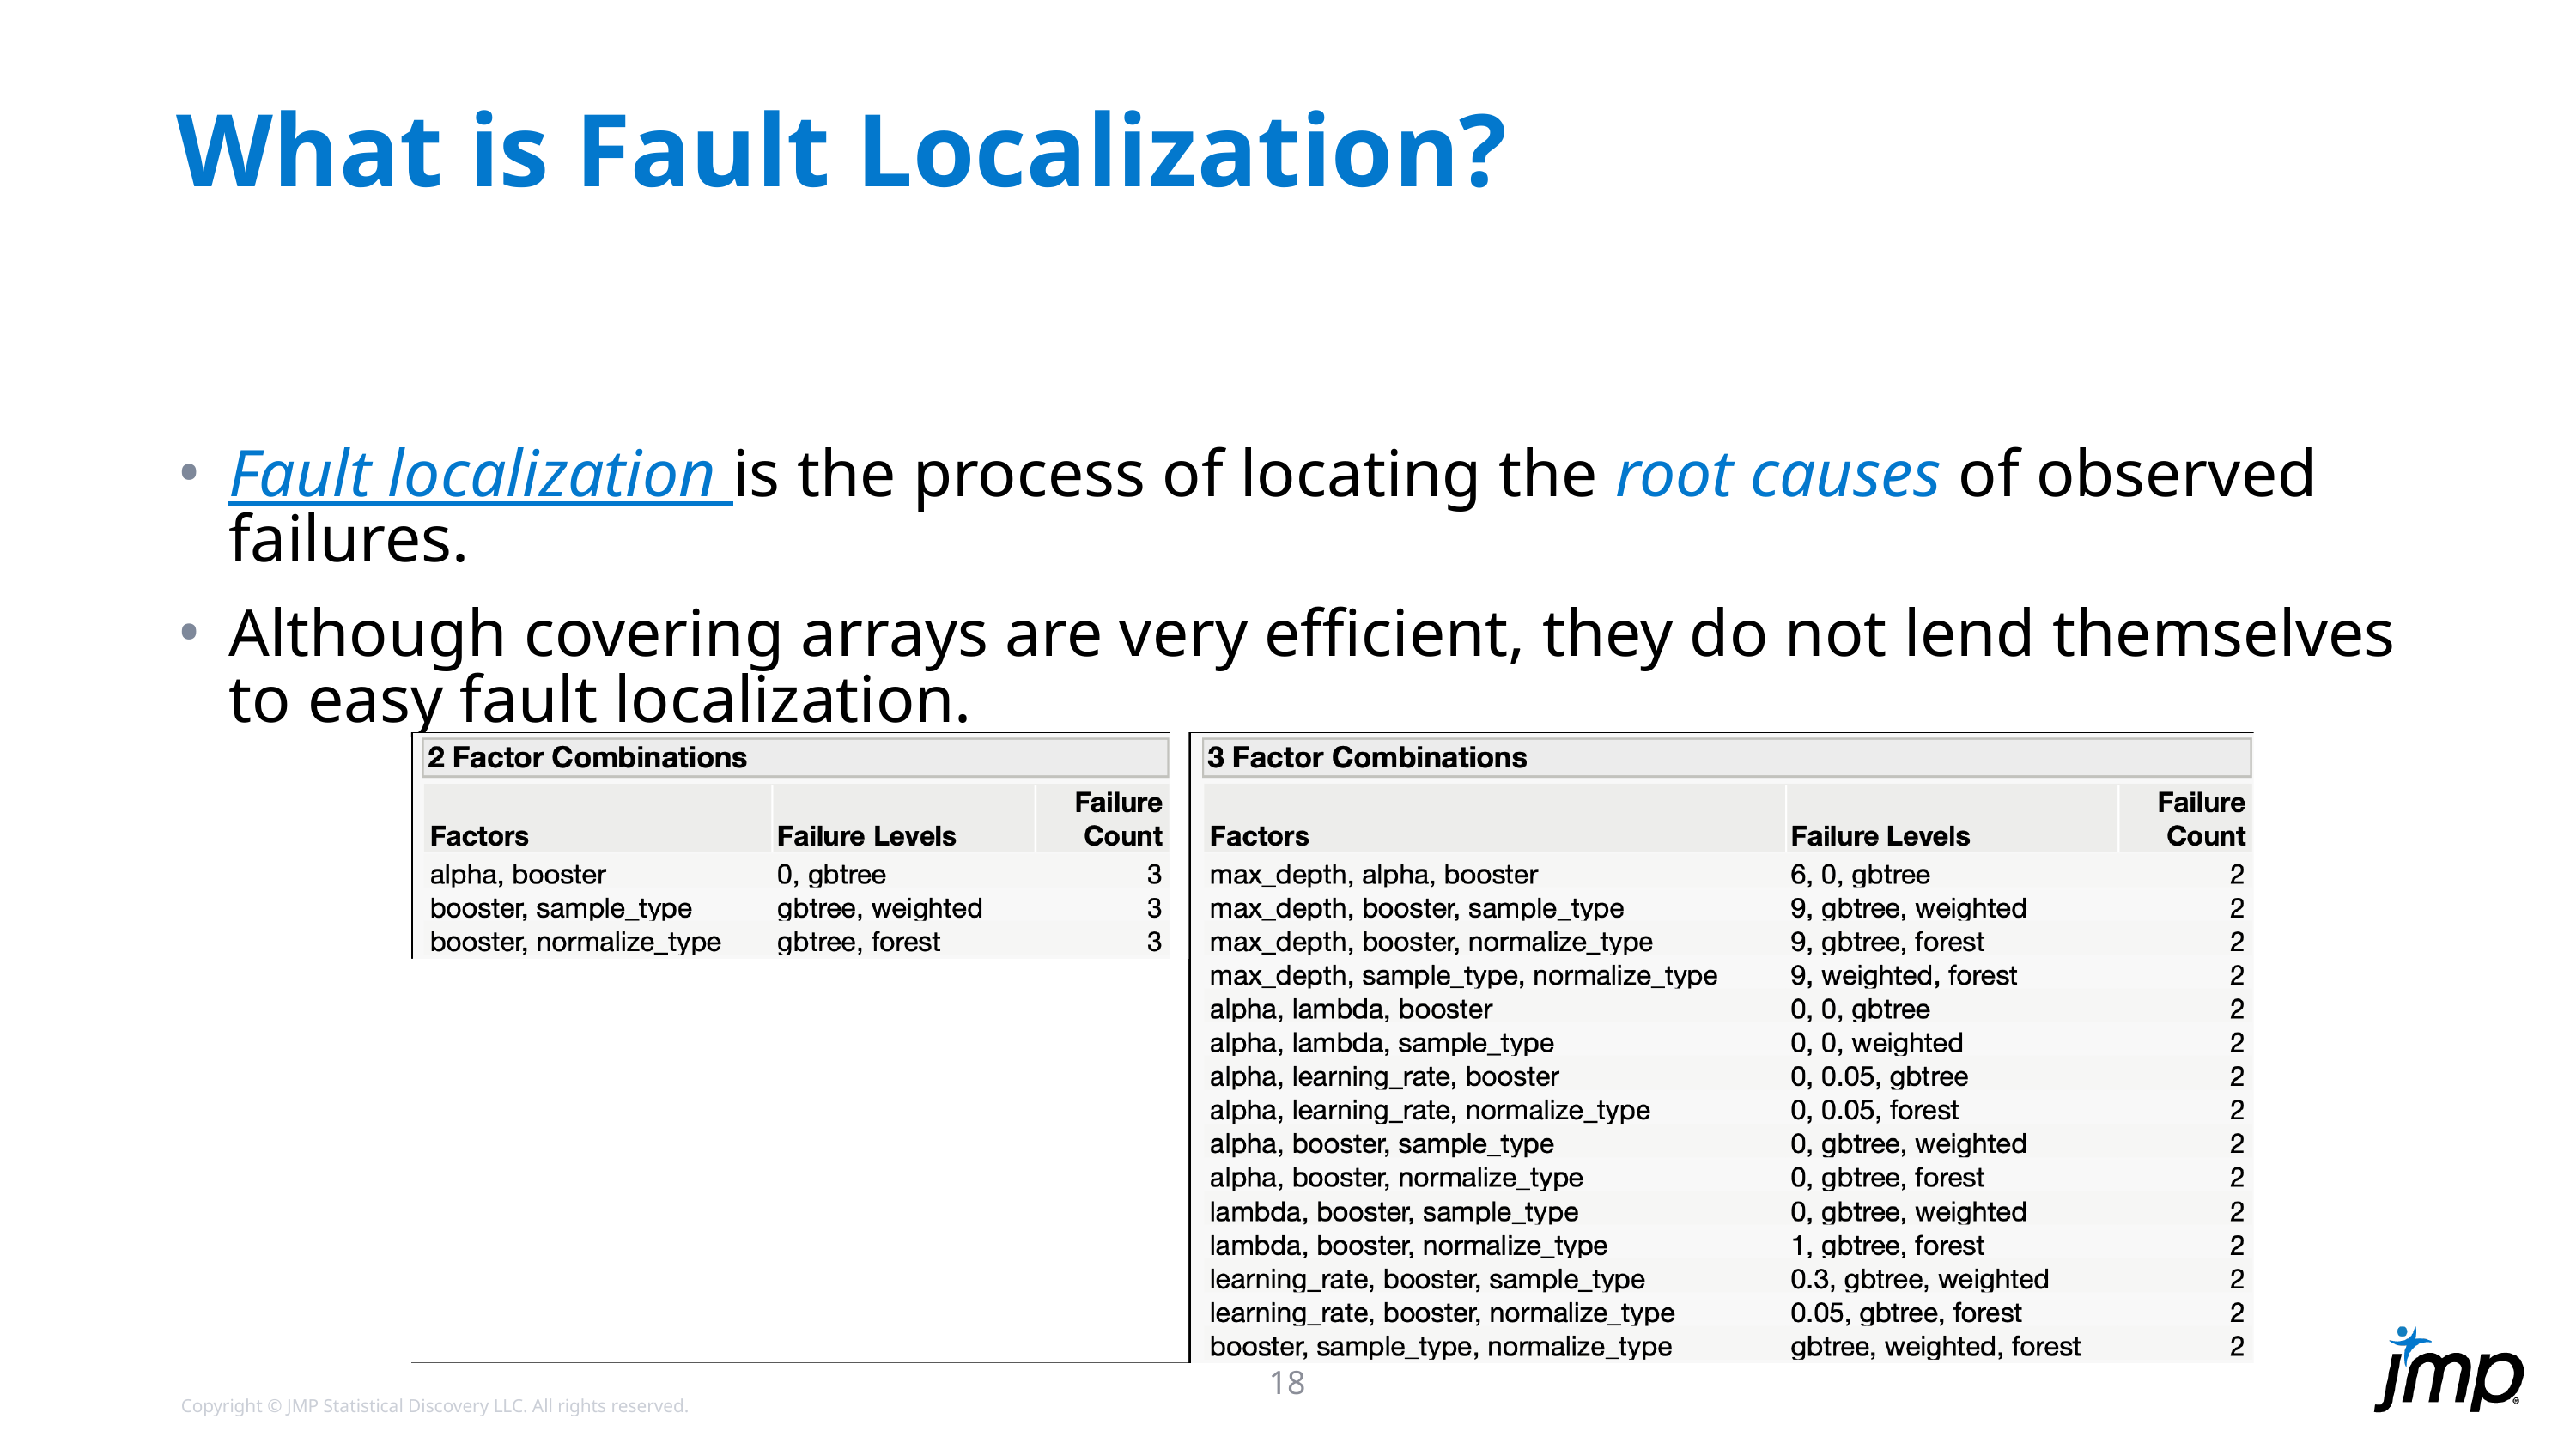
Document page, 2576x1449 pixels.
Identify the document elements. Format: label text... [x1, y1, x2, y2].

title What is Fault Localization? [176, 100, 2398, 209]
list Fault localization is the process of locating the root causes of observed failures. Although covering arrays are very efficient, they do not lend themselves to easy fault localization. [177, 337, 2399, 1305]
picture [2370, 1322, 2526, 1416]
picture [411, 732, 2254, 1363]
slide_number 18 [997, 1363, 1577, 1423]
